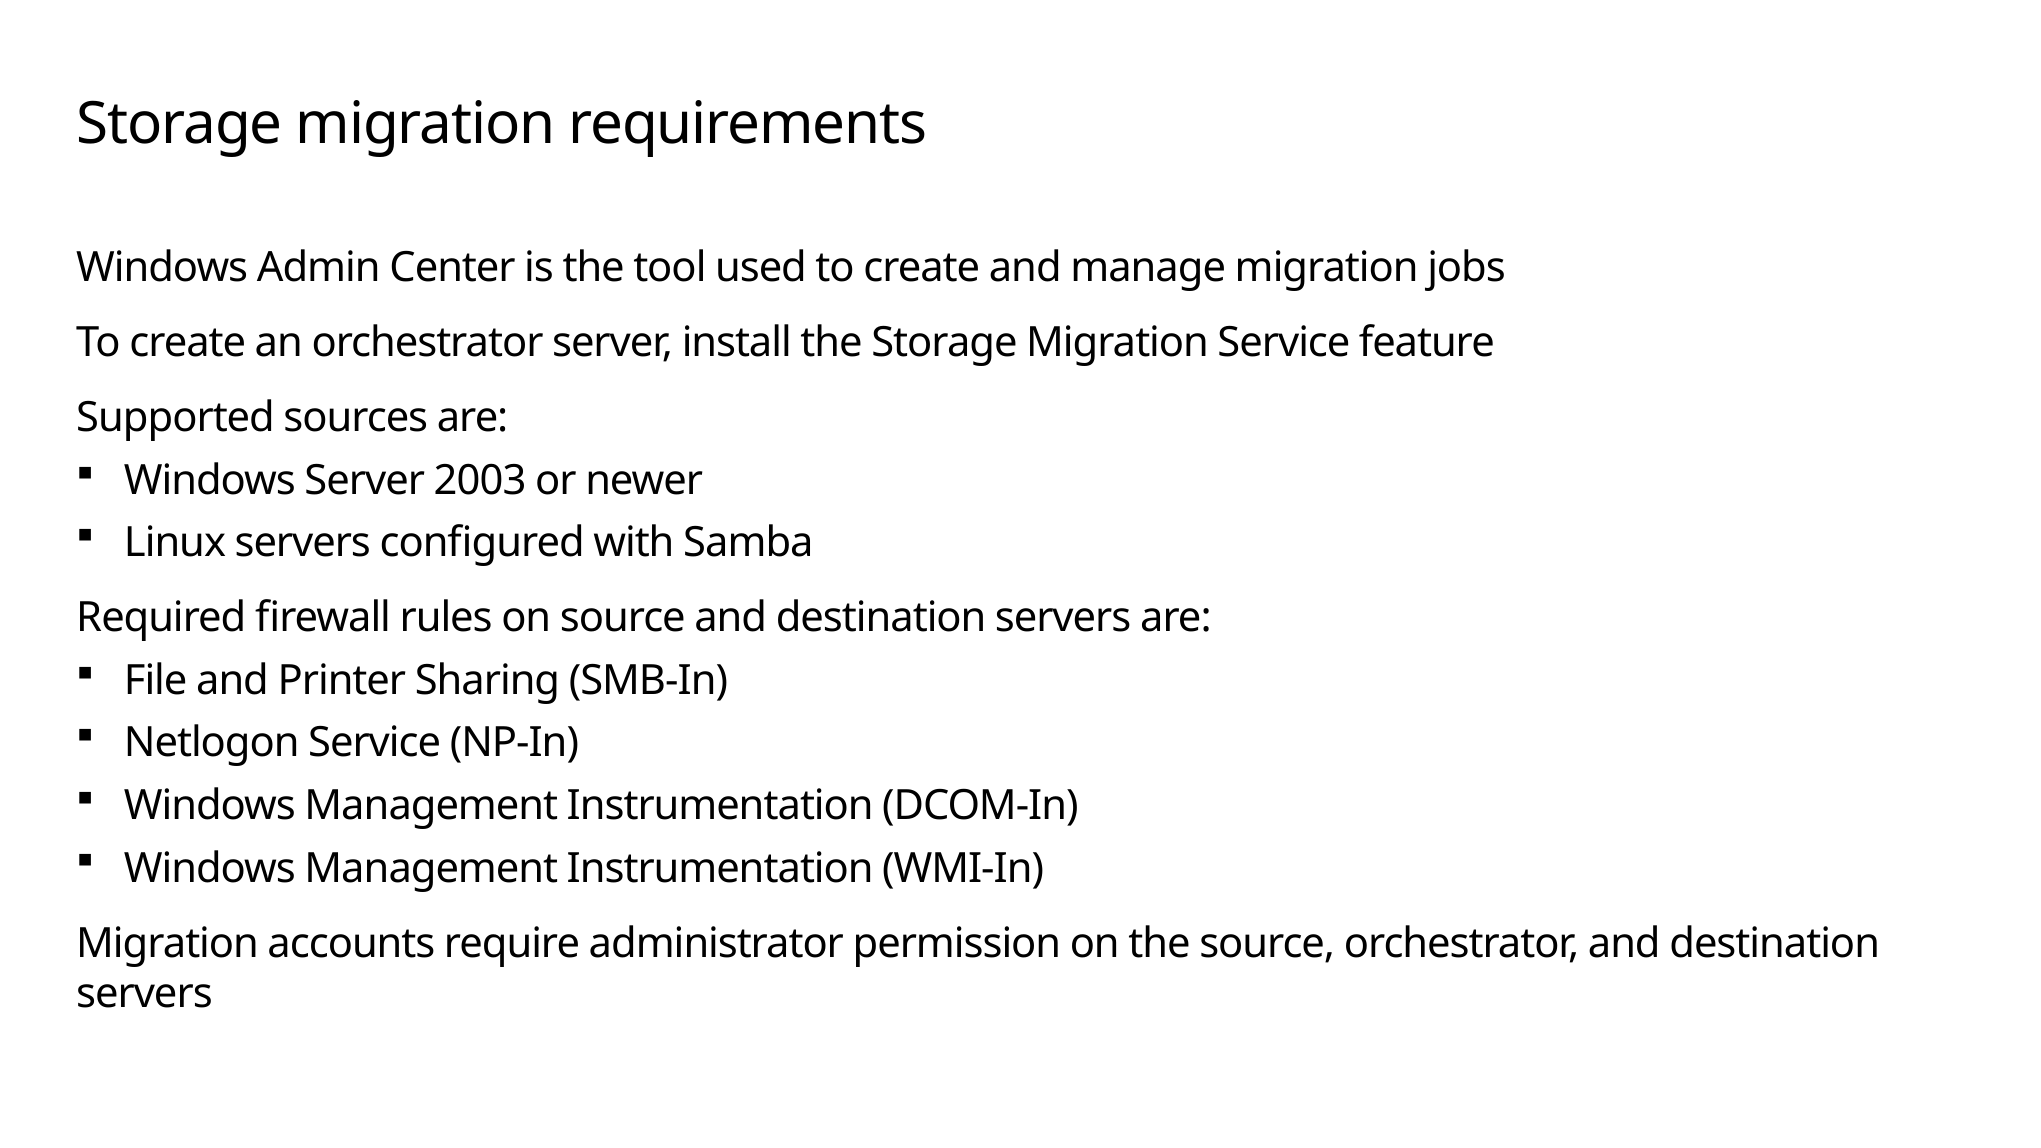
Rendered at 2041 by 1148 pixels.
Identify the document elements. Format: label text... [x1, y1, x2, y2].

title Storage migration requirements [76, 93, 1968, 161]
list Windows Admin Center is the tool used to create and manage migration jobs To create an orchestrator server, install the Storage Migration Service feature Supported sources are: Windows Server 2003 or newer Linux servers configured with Samba Required firewall rules on source and destination servers are: File and Printer Sharing (SMB-In) Netlogon Service (NP-In) Windows Management Instrumentation (DCOM-In) Windows Management Instrumentation (WMI-In) Migration accounts require administrator permission on the source, orchestrator, and destination servers [76, 240, 1970, 1074]
